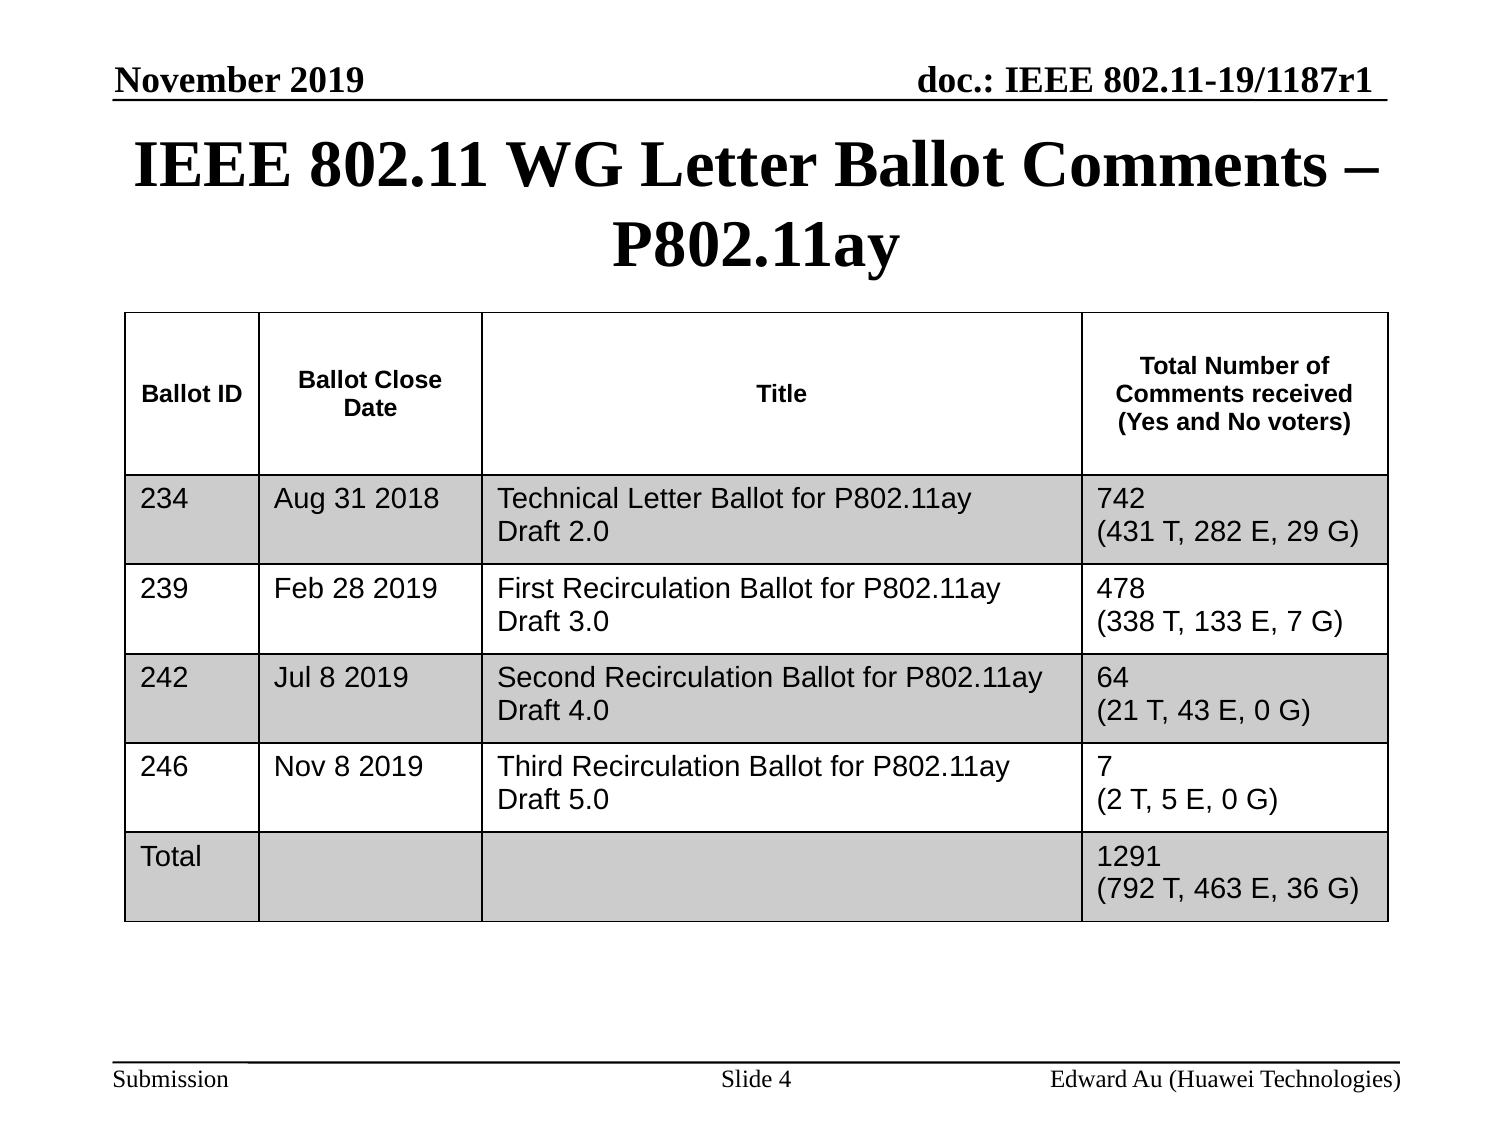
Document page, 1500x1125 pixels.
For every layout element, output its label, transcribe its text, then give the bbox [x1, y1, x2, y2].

table_cell 7 (2 T, 5 E, 0 G) [1083, 744, 1387, 831]
table_cell Third Recirculation Ballot for P802.11ay Draft 5.0 [483, 744, 1081, 831]
table_cell 239 [126, 565, 258, 653]
table_cell Jul 8 2019 [260, 655, 481, 742]
table_cell [483, 833, 1081, 921]
table_cell 64 (21 T, 43 E, 0 G) [1083, 655, 1387, 742]
table_cell [260, 833, 481, 921]
table_cell 246 [126, 744, 258, 831]
table_cell Second Recirculation Ballot for P802.11ay Draft 4.0 [483, 655, 1081, 742]
table_header Ballot Close Date [260, 313, 481, 474]
table_cell 478 (338 T, 133 E, 7 G) [1083, 565, 1387, 653]
table_cell 1291 (792 T, 463 E, 36 G) [1083, 833, 1387, 921]
table_header Total Number of Comments received (Yes and No voters) [1083, 313, 1387, 474]
table_cell Total [126, 833, 258, 921]
table_cell First Recirculation Ballot for P802.11ay Draft 3.0 [483, 565, 1081, 653]
table_cell 242 [126, 655, 258, 742]
table_cell 742 (431 T, 282 E, 29 G) [1083, 476, 1387, 563]
footer Edward Au (Huawei Technologies) [1044, 1061, 1402, 1093]
slide_number Slide 4 [712, 1061, 800, 1093]
table_cell Aug 31 2018 [260, 476, 481, 563]
table_cell Nov 8 2019 [260, 744, 481, 831]
table_cell Feb 28 2019 [260, 565, 481, 653]
table_cell Technical Letter Ballot for P802.11ay Draft 2.0 [483, 476, 1081, 563]
table_cell 234 [126, 476, 258, 563]
table_header Ballot ID [126, 313, 258, 474]
title IEEE 802.11 WG Letter Ballot Comments – P802.11ay [112, 112, 1402, 288]
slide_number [114, 54, 368, 101]
table_header Title [483, 313, 1081, 474]
